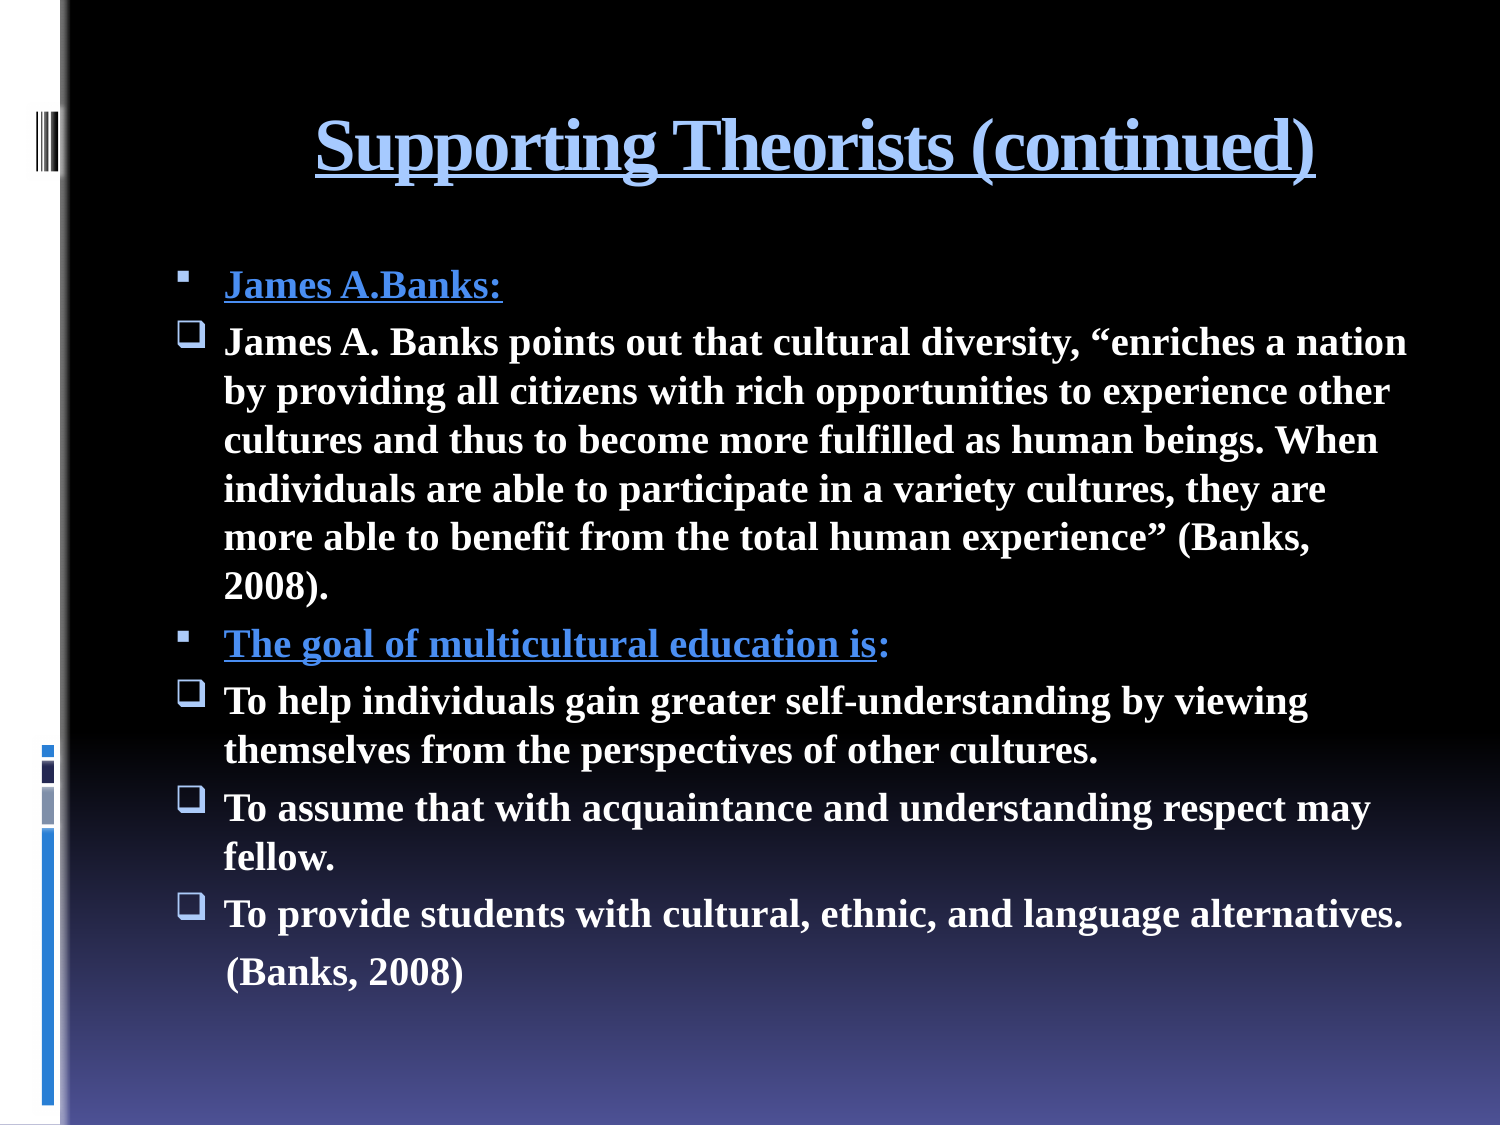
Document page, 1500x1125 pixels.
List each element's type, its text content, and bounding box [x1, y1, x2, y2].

title Supporting Theorists (continued) [150, 37, 1425, 225]
list James A.Banks: James A. Banks points out that cultural diversity, “enriches a nation by providing all citizens with rich opportunities to experience other cultures and thus to become more fulfilled as human beings. When individuals are able to participate in a variety cultures, they are more able to benefit from the total human experience” (Banks, 2008). The goal of multicultural education is: To help individuals gain greater self-understanding by viewing themselves from the perspectives of other cultures. To assume that with acquaintance and understanding respect may fellow. To provide students with cultural, ethnic, and language alternatives. (Banks, 2008) [150, 249, 1425, 1043]
